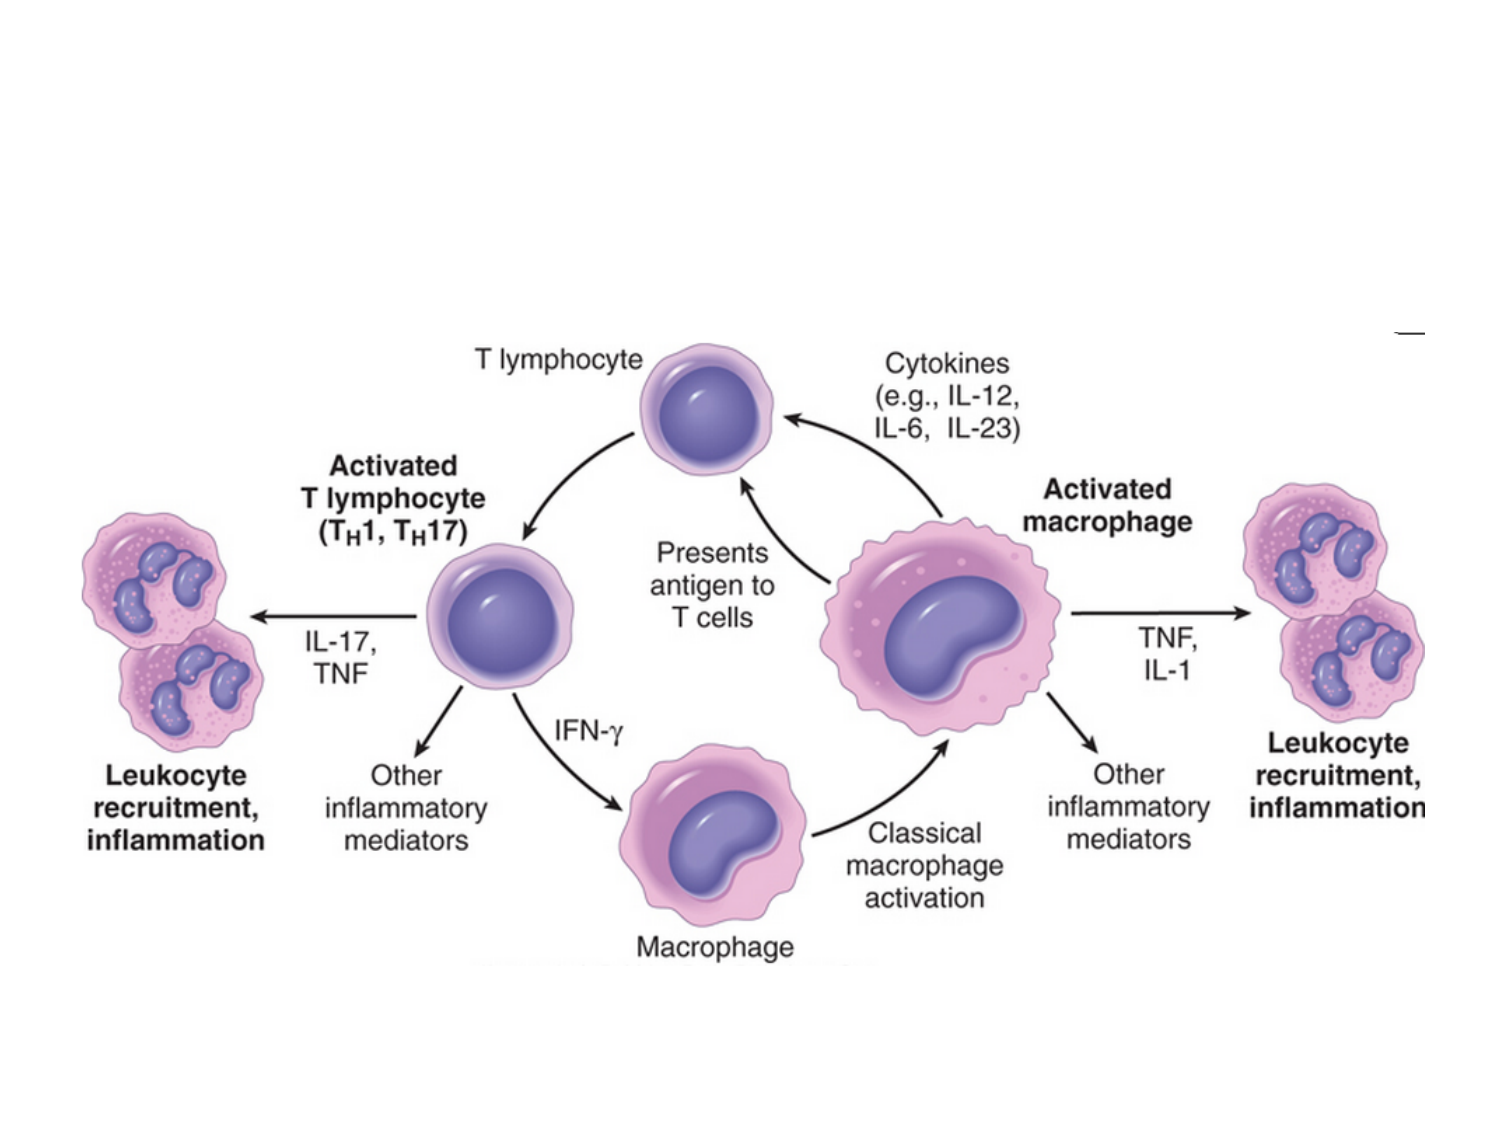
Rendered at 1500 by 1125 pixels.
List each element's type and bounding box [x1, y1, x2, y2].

list [74, 331, 1426, 966]
